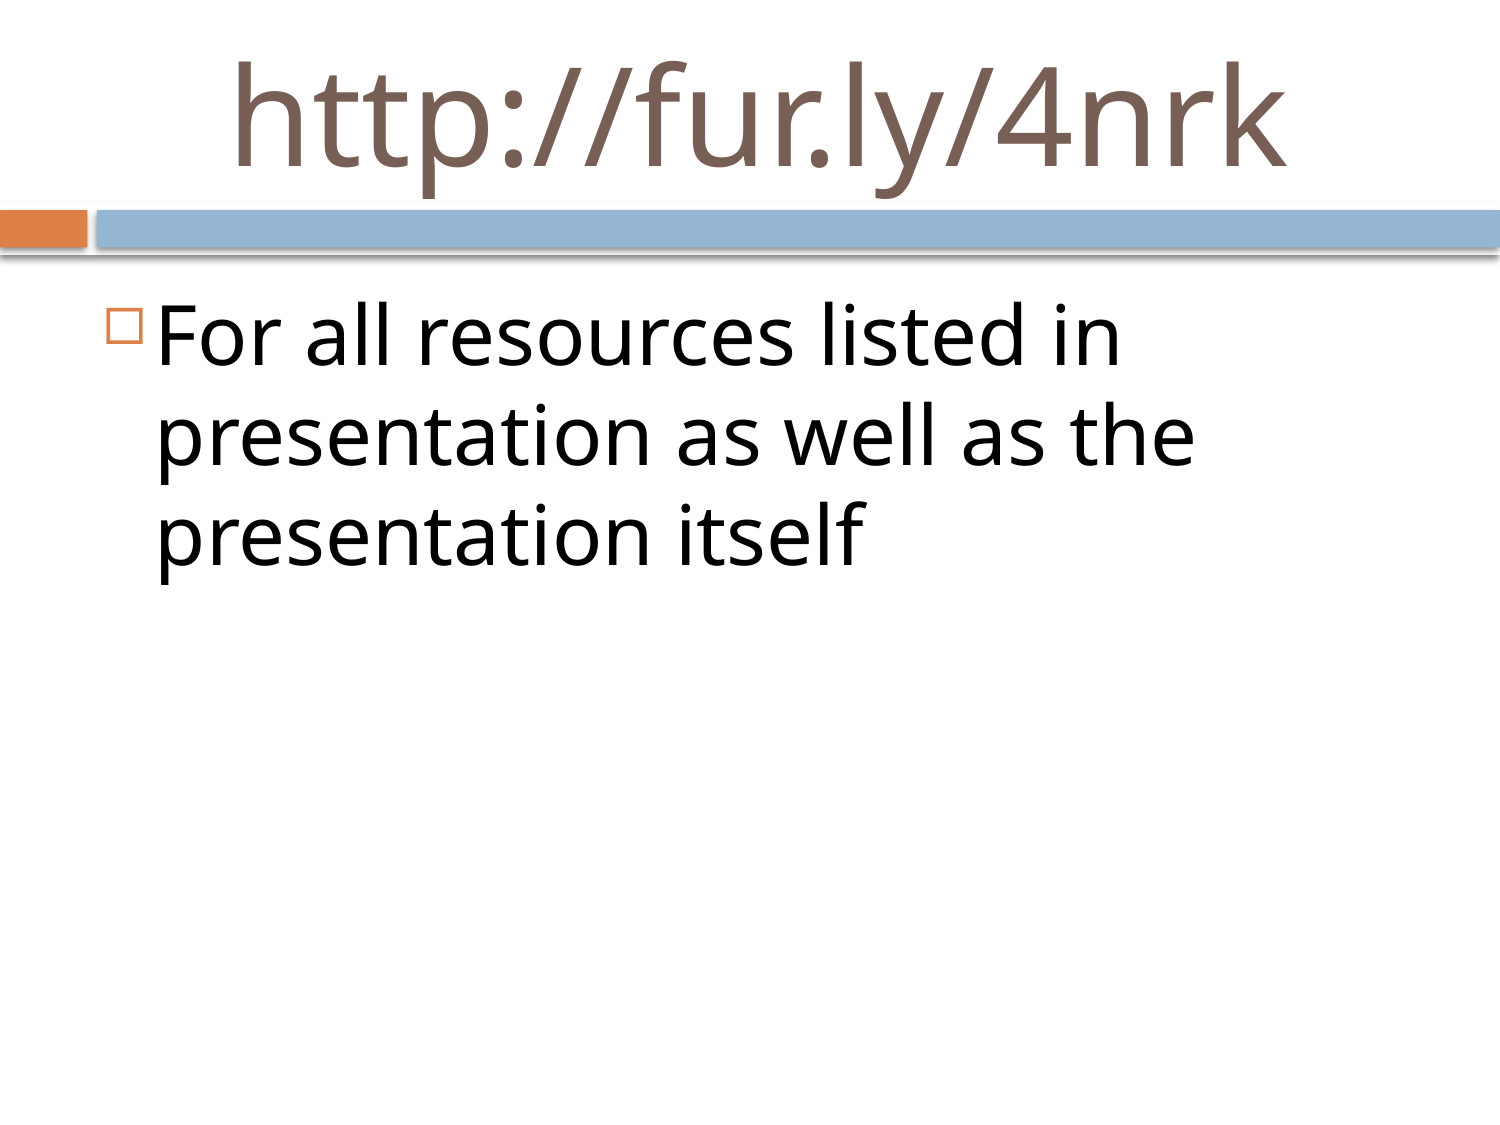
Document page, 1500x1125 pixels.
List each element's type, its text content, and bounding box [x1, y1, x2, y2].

title http://fur.ly/4nrk [87, 24, 1430, 198]
list For all resources listed in presentation as well as the presentation itself [87, 275, 1430, 962]
